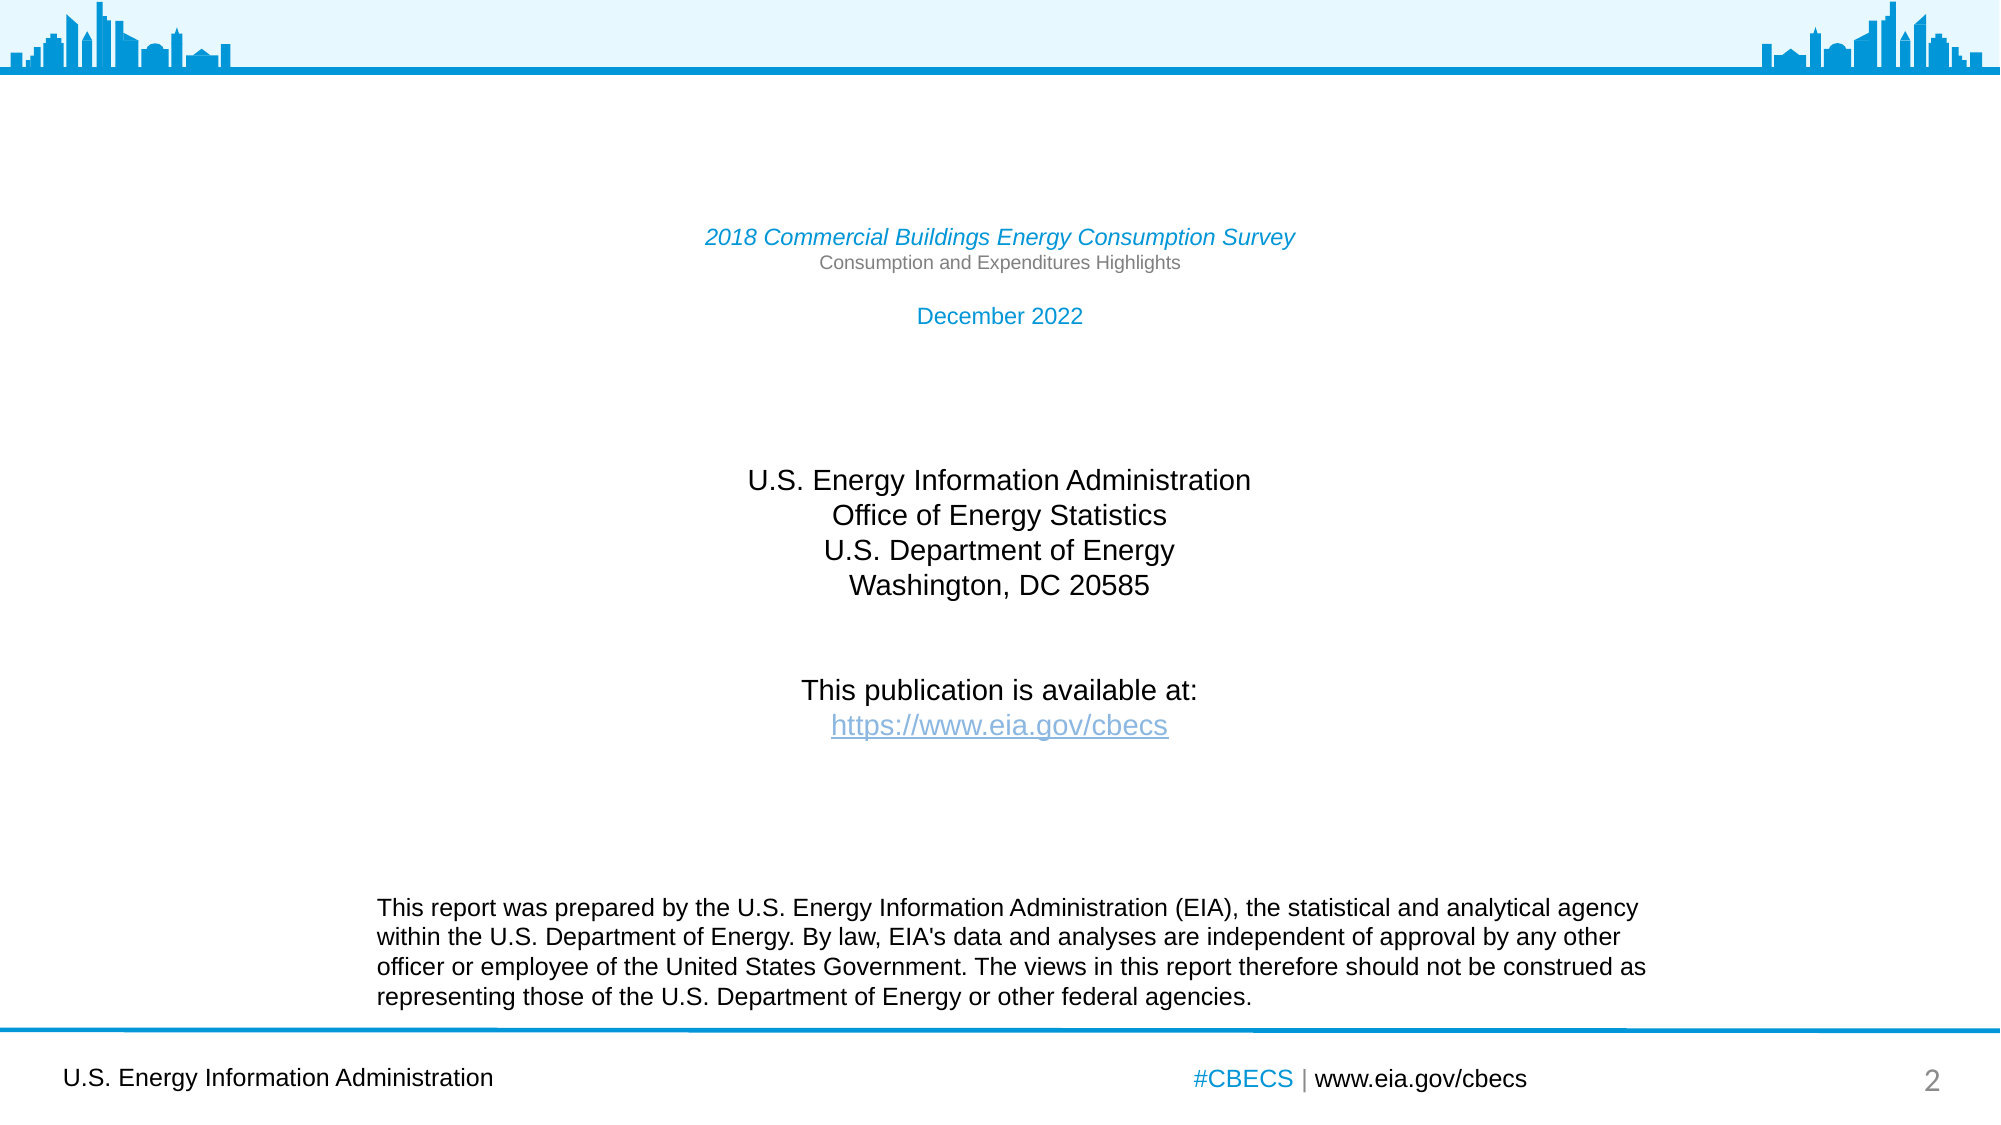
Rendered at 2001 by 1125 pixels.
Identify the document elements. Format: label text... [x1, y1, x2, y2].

text_box U.S. Energy Information Administration Office of Energy Statistics U.S. Department of Energy Washington, DC 20585 This publication is available at: https://www.eia.gov/cbecs This report was prepared by the U.S. Energy Information Administration (EIA), the statistical and analytical agency within the U.S. Department of Energy. By law, EIA's data and analyses are independent of approval by any other officer or employee of the United States Government. The views in this report therefore should not be construed as representing those of the U.S. Department of Energy or other federal agencies. [286, 368, 1713, 1105]
slide_number 2 [1886, 1048, 1978, 1109]
title 2018 Commercial Buildings Energy Consumption Survey Consumption and Expenditures Highlights December 2022 [48, 212, 1952, 337]
